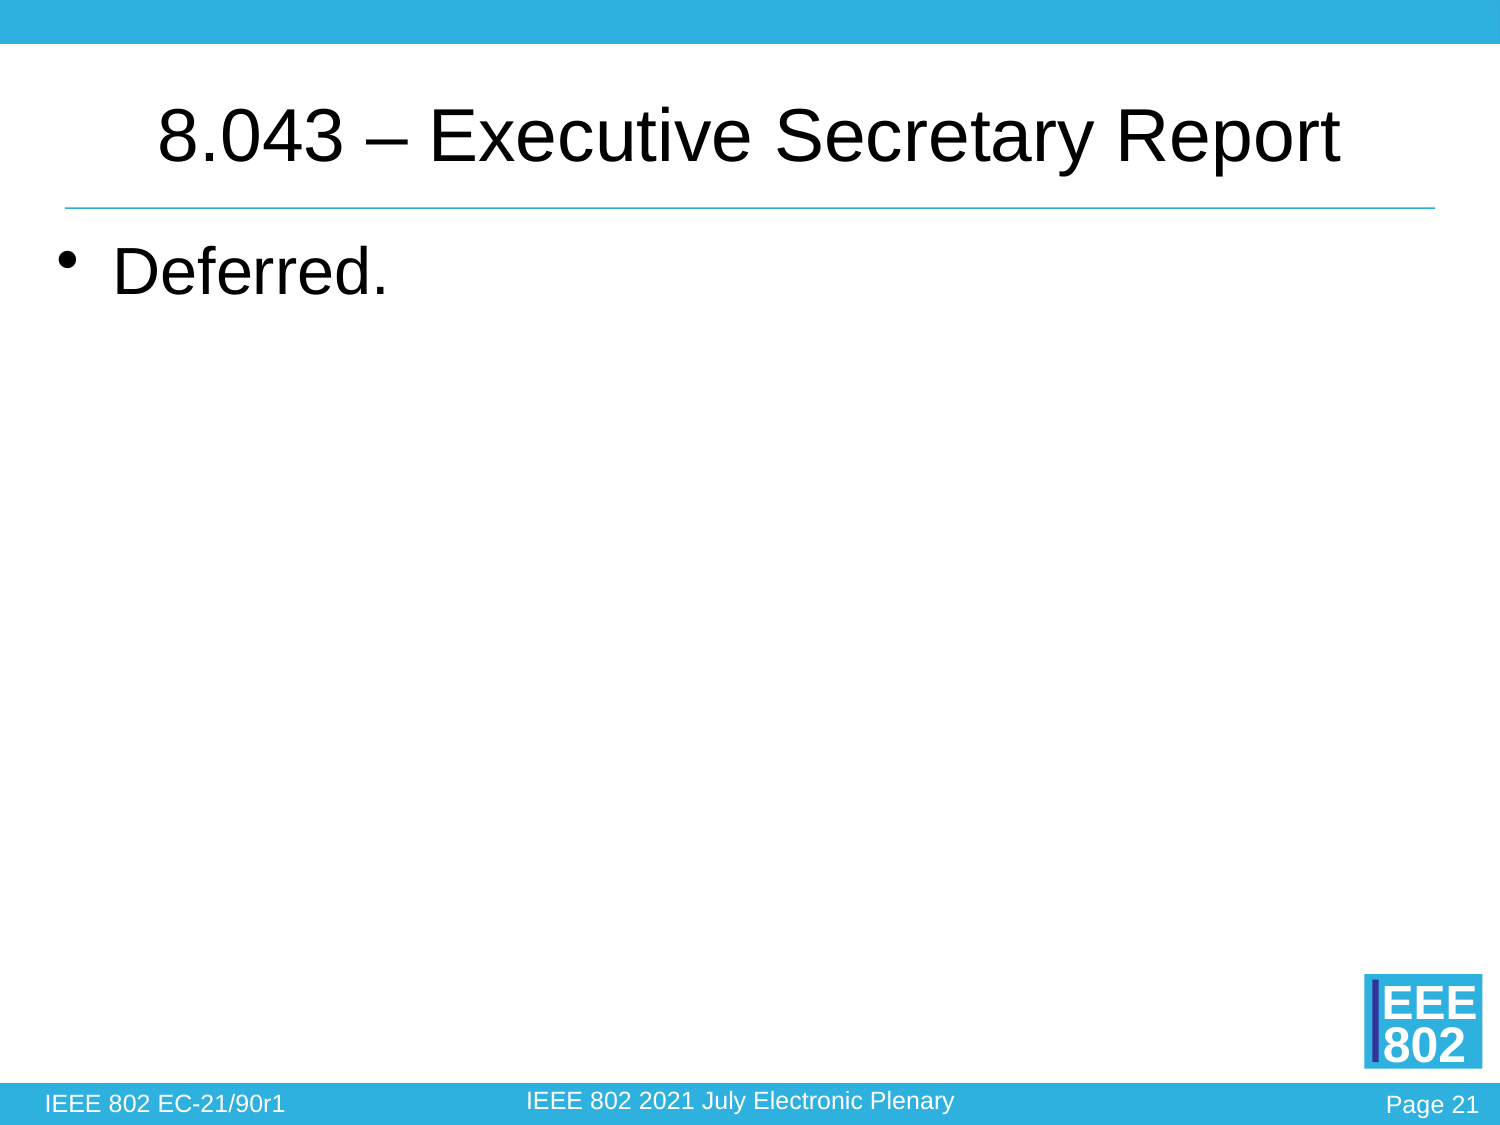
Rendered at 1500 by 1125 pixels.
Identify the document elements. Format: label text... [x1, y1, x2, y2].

footer IEEE 802 EC-21/90r1 [5, 1080, 325, 1125]
title 8.043 – Executive Secretary Report [75, 66, 1425, 197]
list Deferred. [41, 220, 1392, 963]
